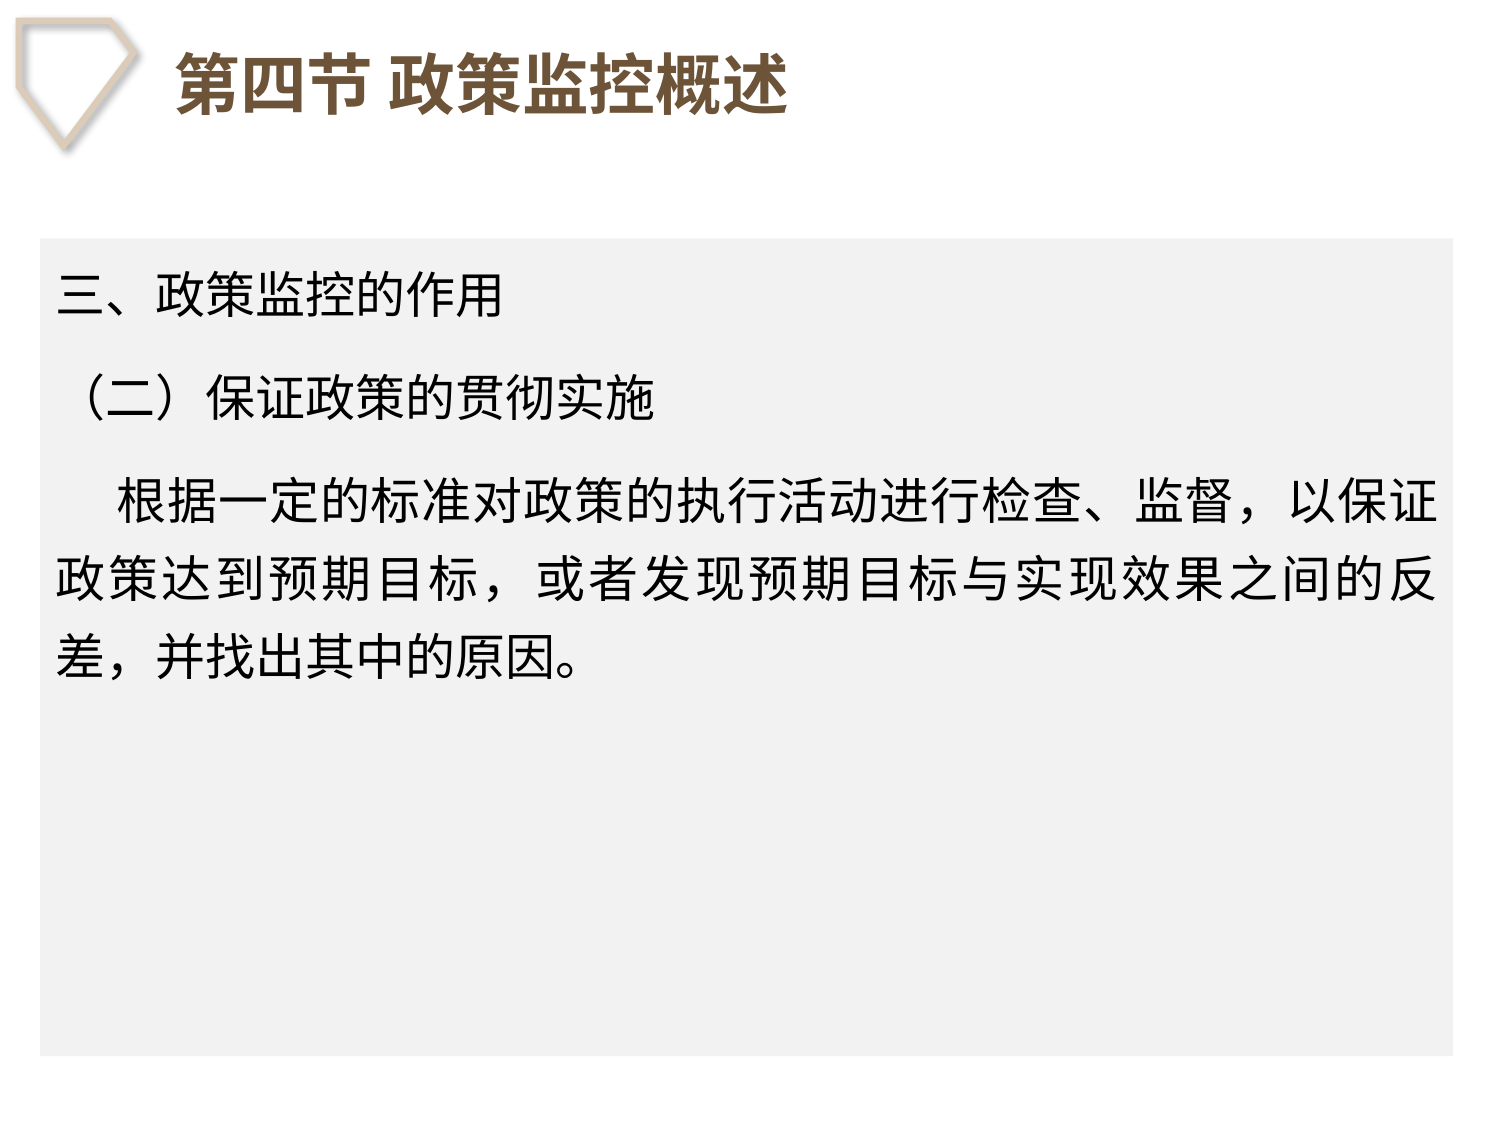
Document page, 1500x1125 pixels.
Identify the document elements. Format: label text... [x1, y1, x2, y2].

list 三、政策监控的作用 （二）保证政策的贯彻实施 根据一定的标准对政策的执行活动进行检查、监督，以保证政策达到预期目标，或者发现预期目标与实现效果之间的反差，并找出其中的原因。 [40, 238, 1454, 1057]
title 第四节 政策监控概述 [158, 18, 1456, 159]
